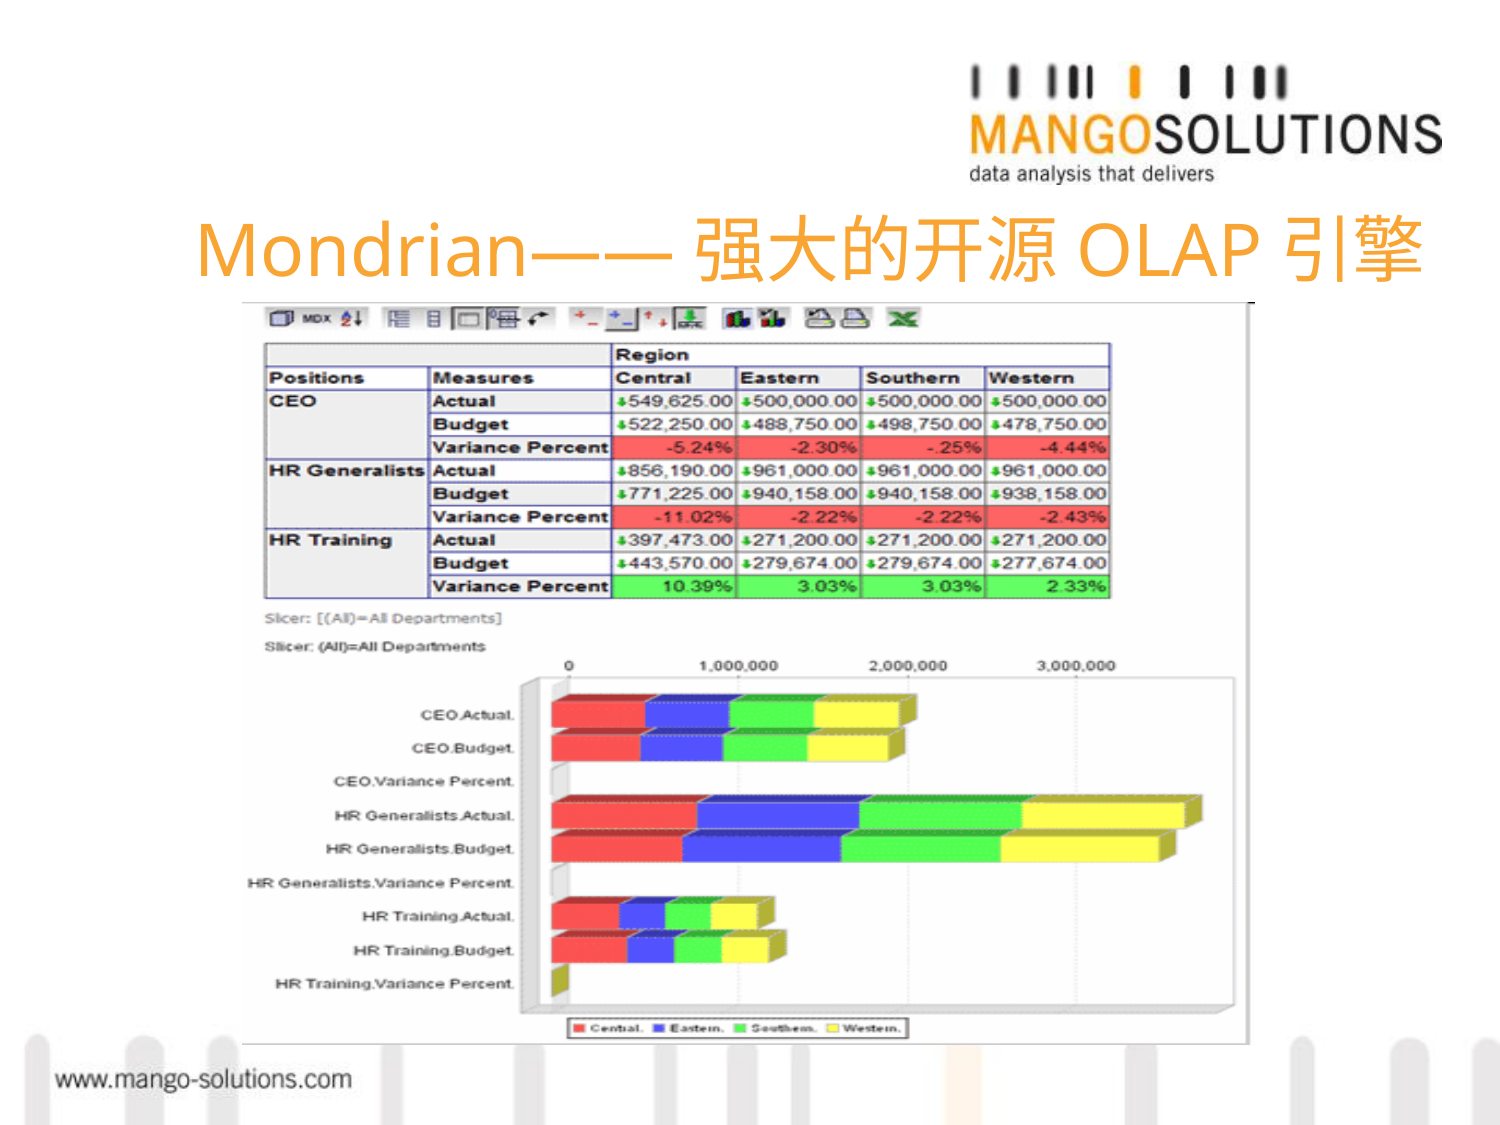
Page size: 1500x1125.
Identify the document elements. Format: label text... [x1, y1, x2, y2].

title Mondrian——强大的开源OLAP引擎 [194, 207, 1455, 384]
picture [969, 61, 1442, 185]
picture [0, 302, 1500, 1125]
